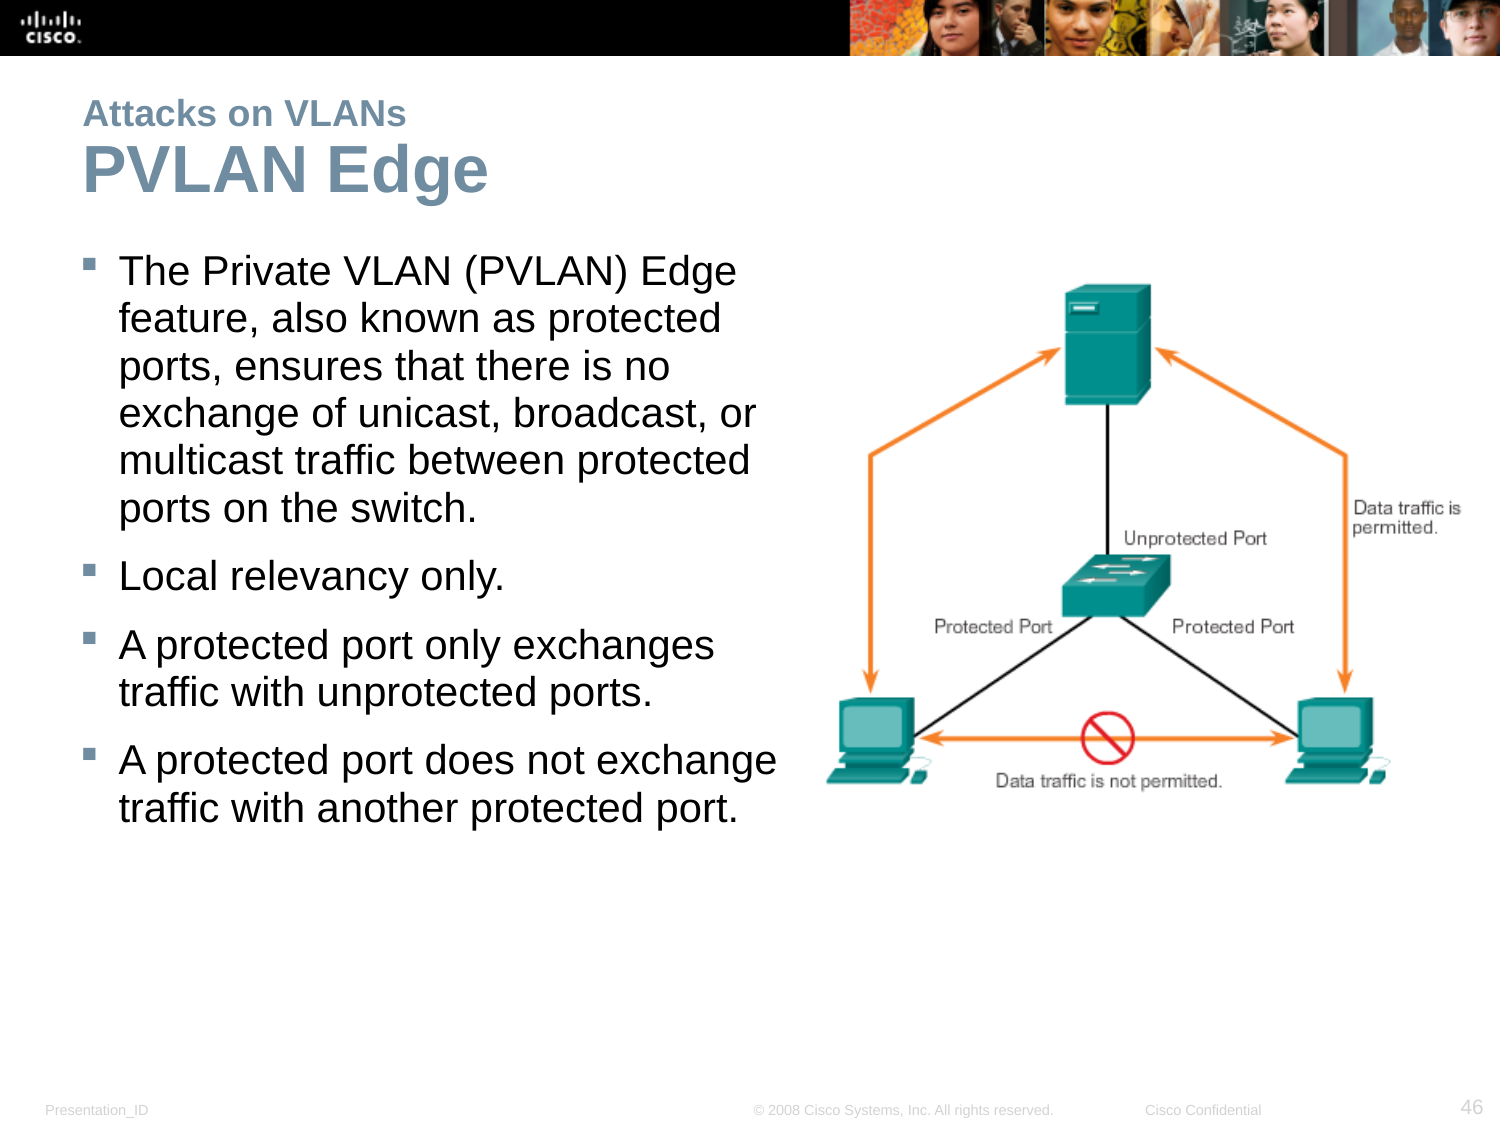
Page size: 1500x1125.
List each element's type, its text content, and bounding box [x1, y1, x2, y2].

title Attacks on VLANs PVLAN Edge [68, 75, 1406, 214]
list The Private VLAN (PVLAN) Edge feature, also known as protected ports, ensures that there is no exchange of unicast, broadcast, or multicast traffic between protected ports on the switch. Local relevancy only. A protected port only exchanges traffic with unprotected ports. A protected port does not exchange traffic with another protected port. [65, 240, 817, 1070]
picture [809, 240, 1488, 869]
picture [0, 0, 1500, 56]
